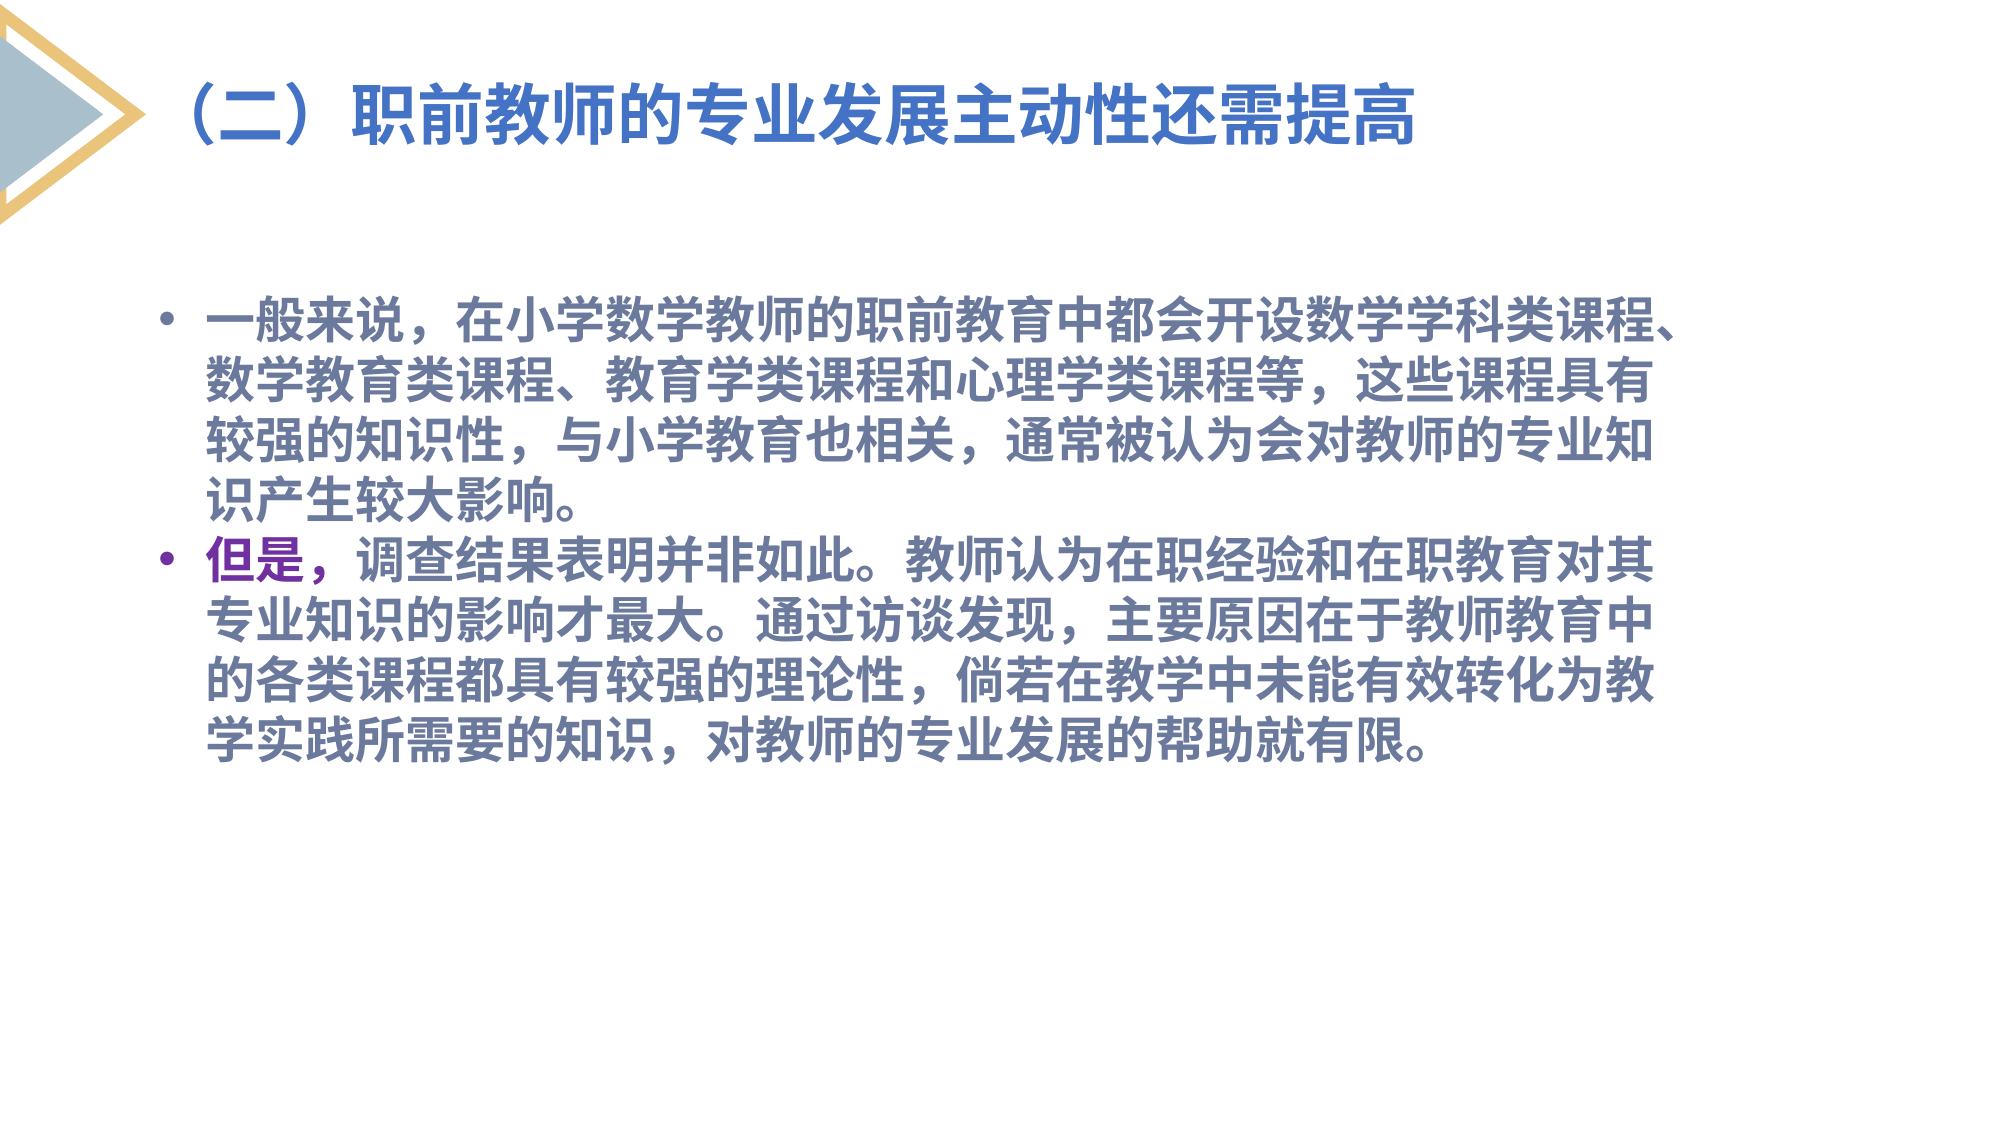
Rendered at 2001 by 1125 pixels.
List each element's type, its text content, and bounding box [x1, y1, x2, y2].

text_box 一般来说，在小学数学教师的职前教育中都会开设数学学科类课程、数学教育类课程、教育学类课程和心理学类课程等，这些课程具有较强的知识性，与小学教育也相关，通常被认为会对教师的专业知识产生较大影响。 但是，调查结果表明并非如此。教师认为在职经验和在职教育对其专业知识的影响才最大。通过访谈发现，主要原因在于教师教育中的各类课程都具有较强的理论性，倘若在教学中未能有效转化为教学实践所需要的知识，对教师的专业发展的帮助就有限。 [143, 280, 1699, 1033]
text_box （二）职前教师的专业发展主动性还需提高 [135, 65, 1820, 161]
text_box [0, 34, 105, 194]
text_box [0, 10, 135, 219]
